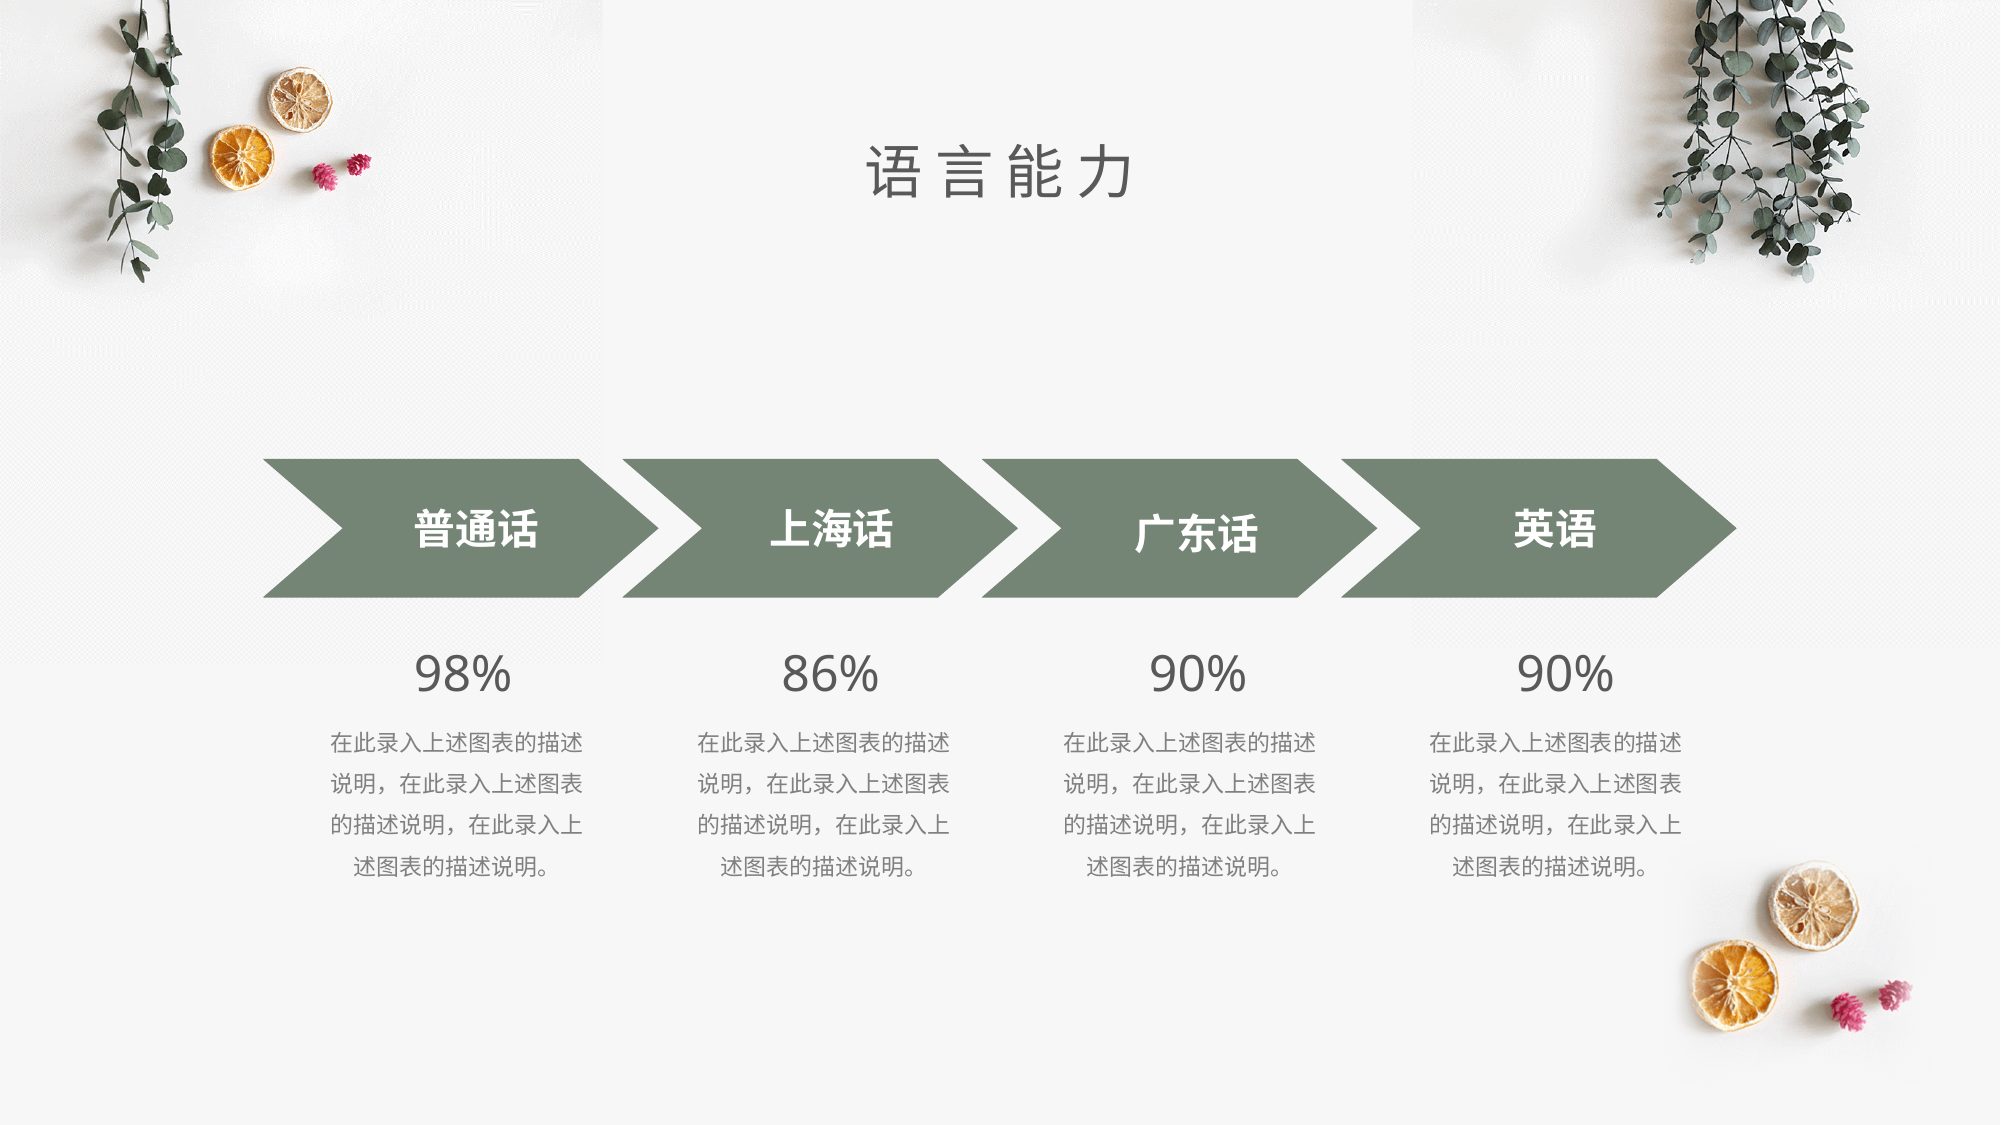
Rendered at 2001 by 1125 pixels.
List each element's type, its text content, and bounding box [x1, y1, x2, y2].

picture [0, 0, 2001, 1125]
text_box 语言能力 [815, 141, 1184, 198]
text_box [263, 458, 1737, 883]
